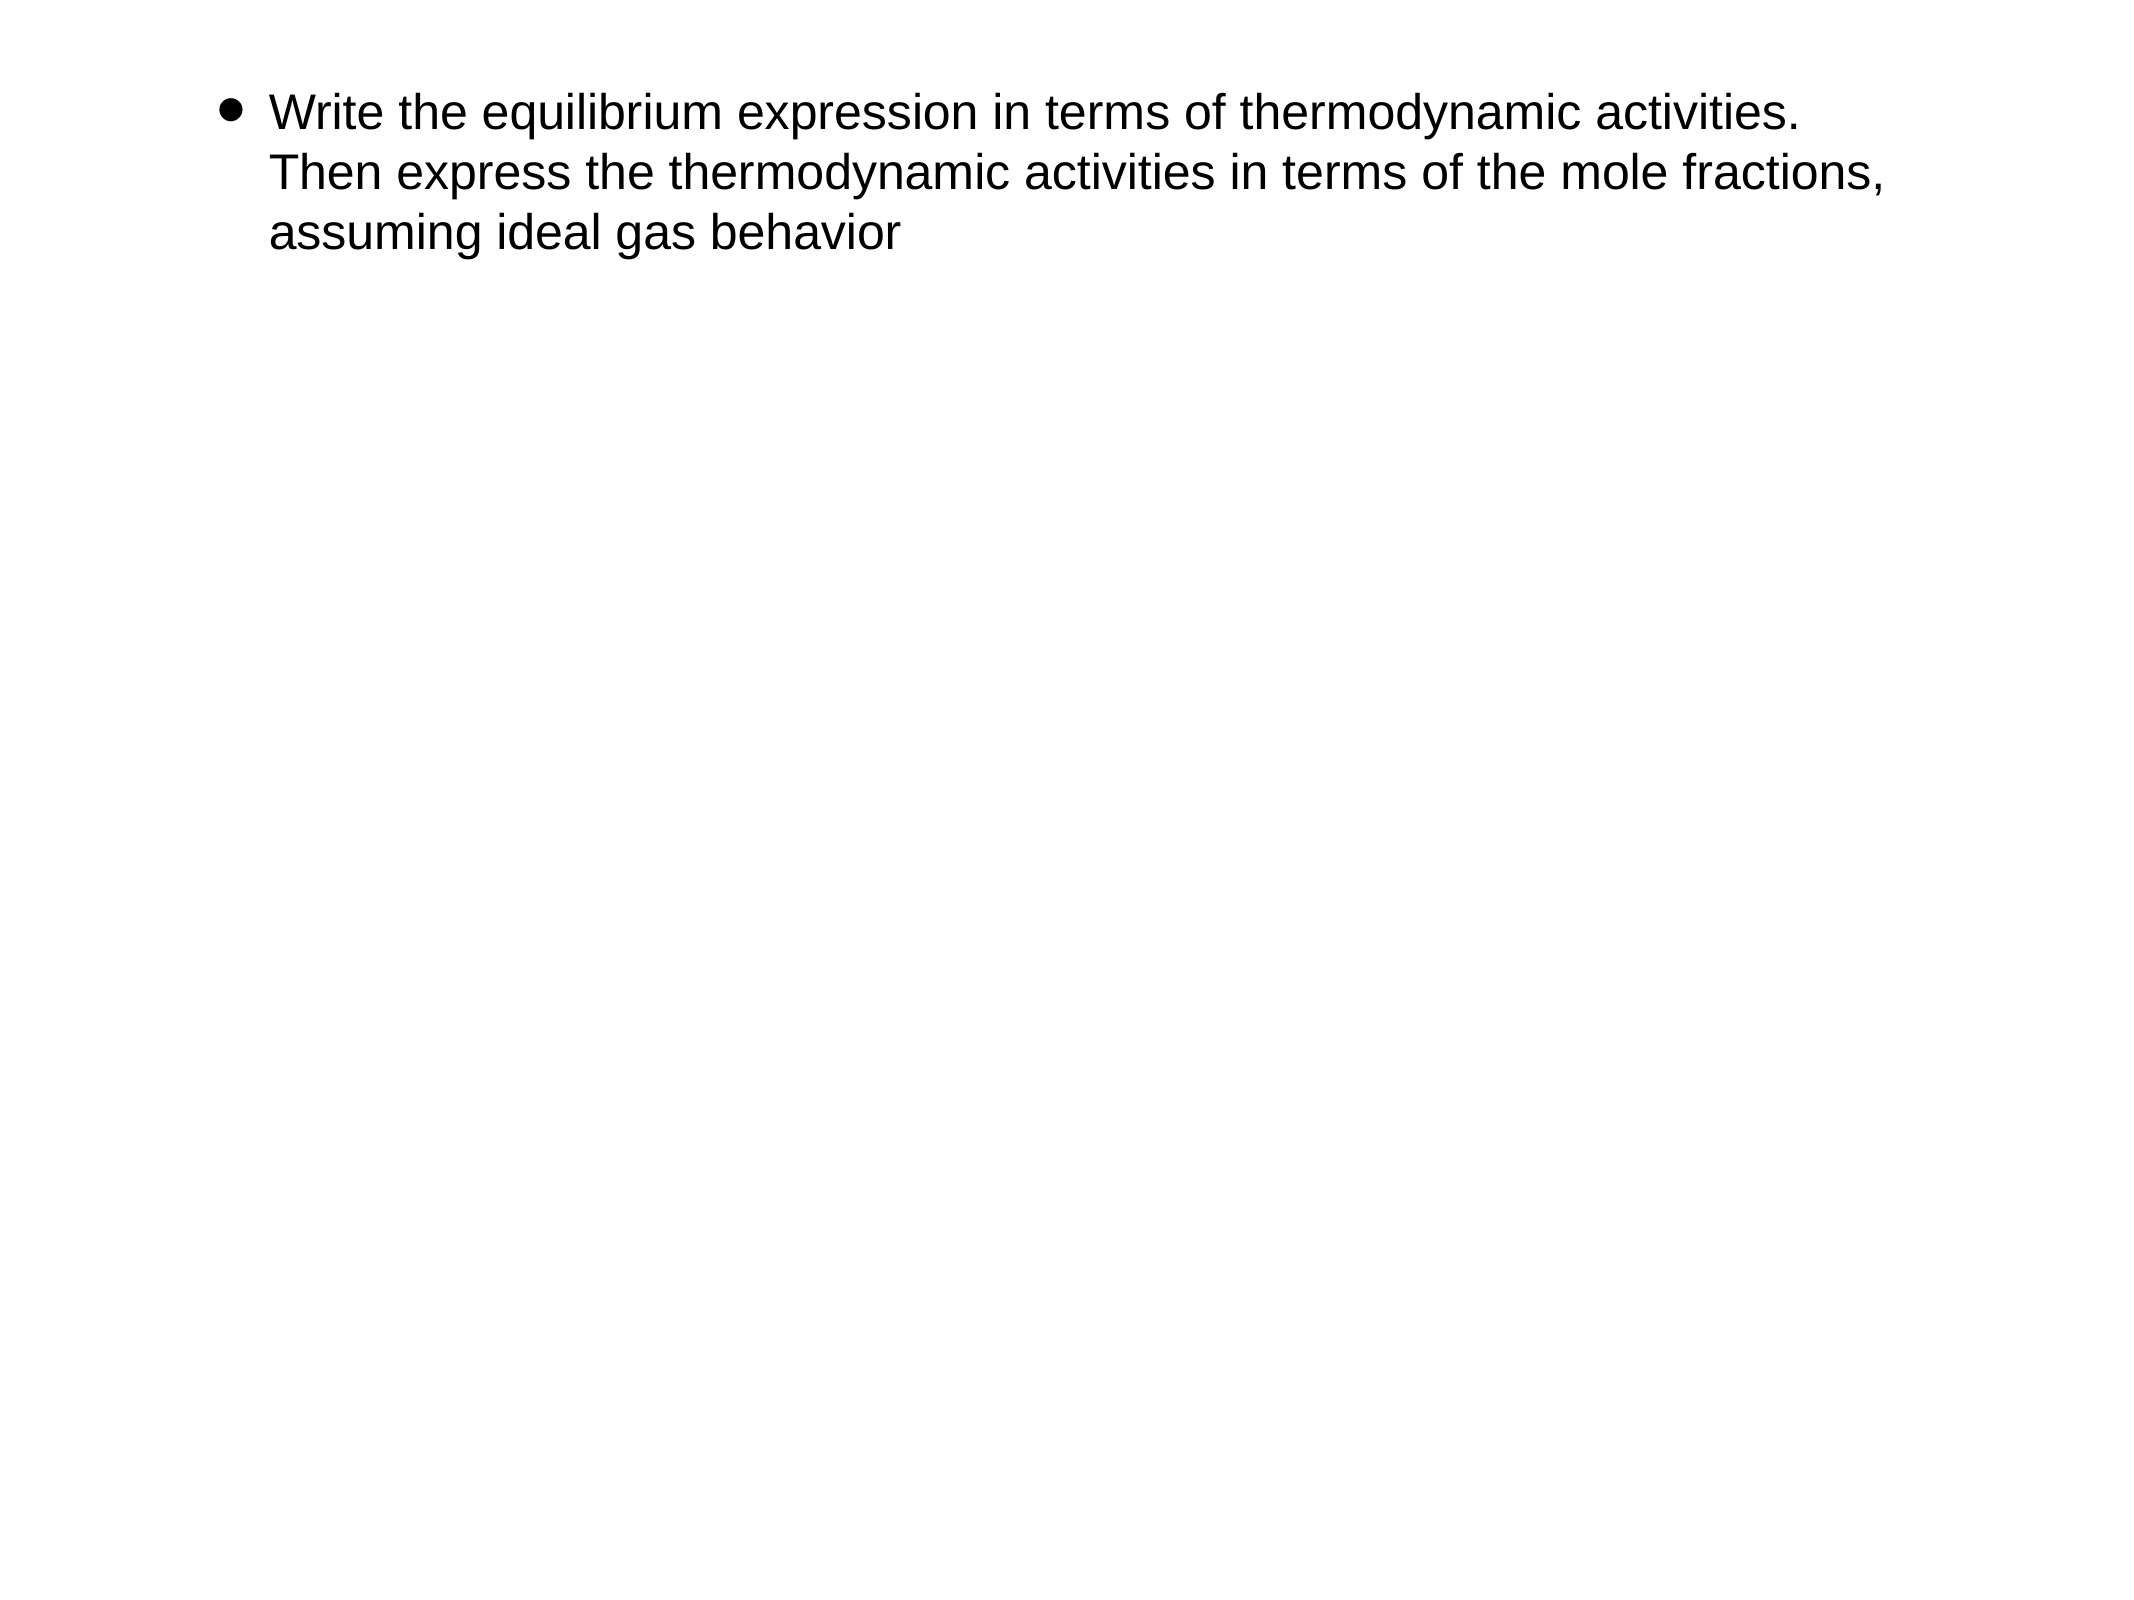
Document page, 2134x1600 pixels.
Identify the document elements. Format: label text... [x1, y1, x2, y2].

list Write the equilibrium expression in terms of thermodynamic activities. Then express the thermodynamic activities in terms of the mole fractions, assuming ideal gas behavior [208, 70, 1925, 1478]
